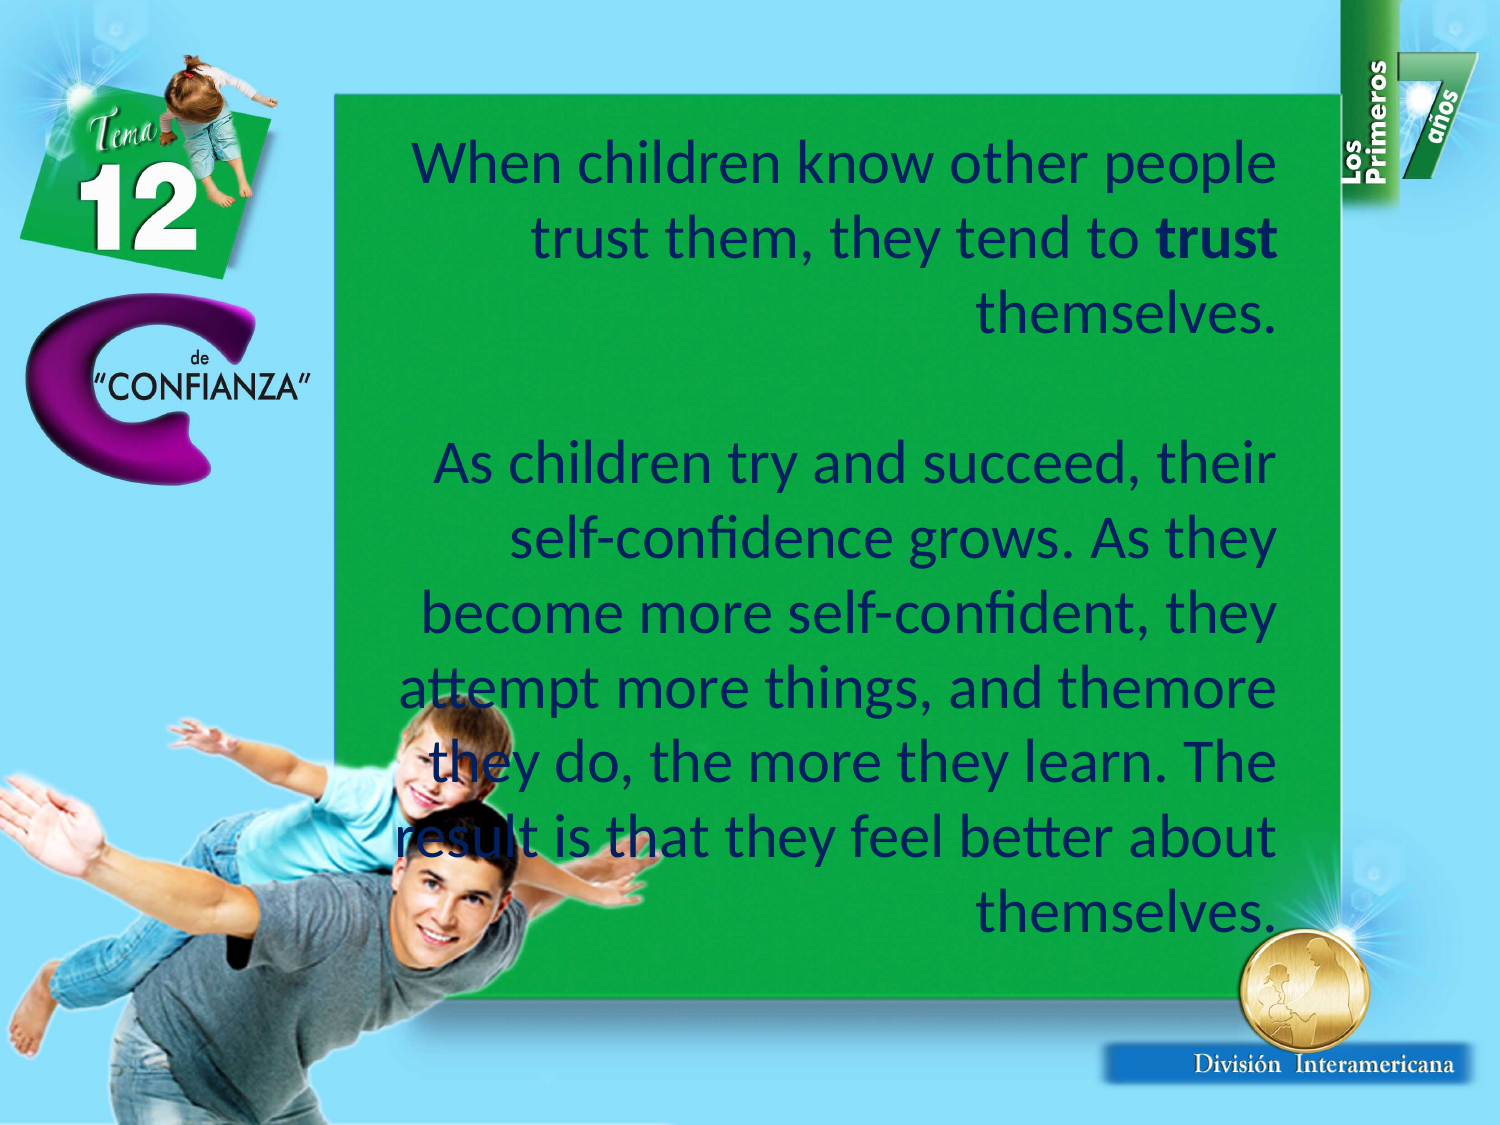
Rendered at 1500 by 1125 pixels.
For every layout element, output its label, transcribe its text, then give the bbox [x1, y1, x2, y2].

picture [0, 0, 1500, 1125]
text_box When children know other people trust them, they tend to trust themselves. As children try and succeed, their self-confidence grows. As they become more self-confident, they attempt more things, and themore they do, the more they learn. The result is that they feel better about themselves. [371, 113, 1294, 953]
